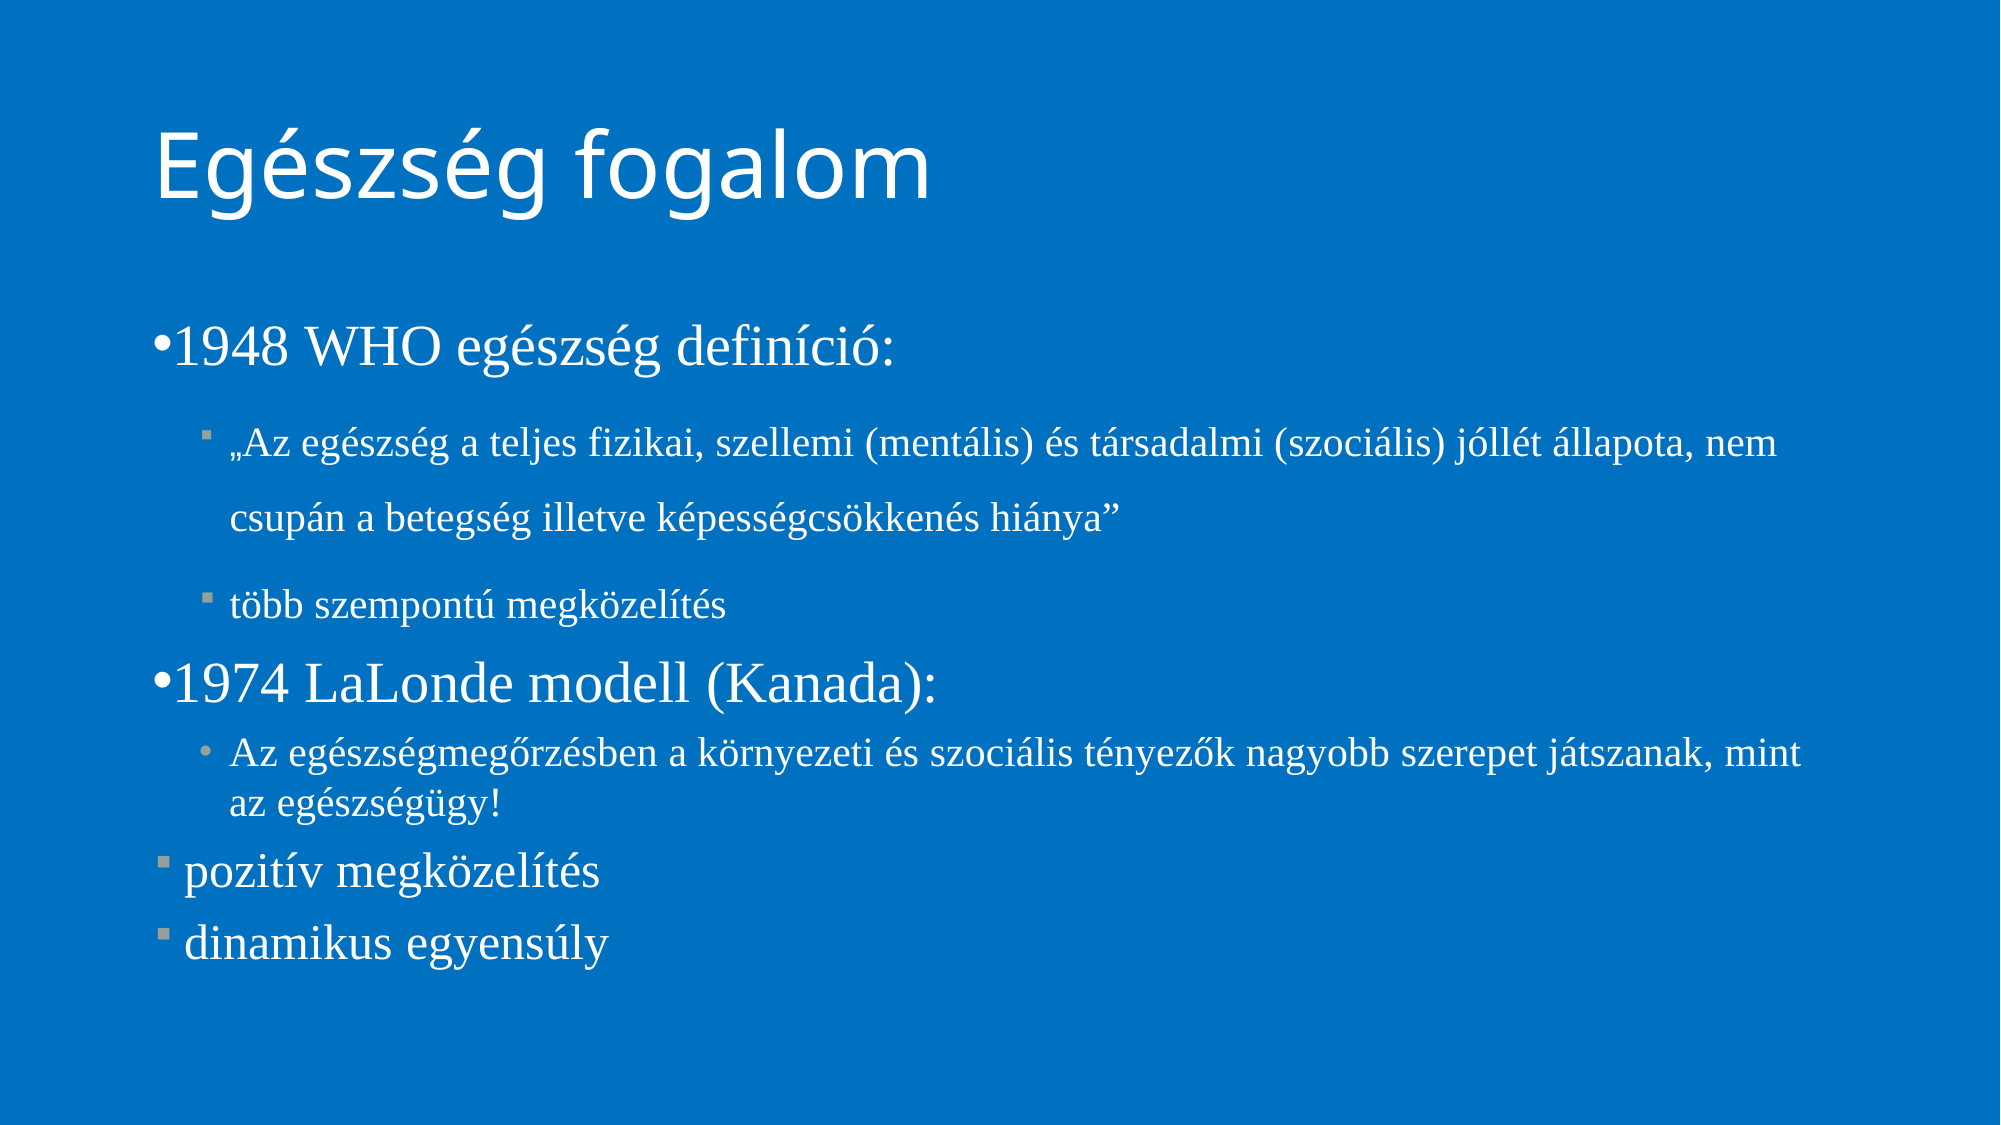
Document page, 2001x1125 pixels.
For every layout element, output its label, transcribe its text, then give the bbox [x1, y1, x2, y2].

title Egészség fogalom [137, 59, 1863, 278]
list 1948 WHO egészség definíció: „Az egészség a teljes fizikai, szellemi (mentális) és társadalmi (szociális) jóllét állapota, nem csupán a betegség illetve képességcsökkenés hiánya” több szempontú megközelítés 1974 LaLonde modell (Kanada): Az egészségmegőrzésben a környezeti és szociális tényezők nagyobb szerepet játszanak, mint az egészségügy! pozitív megközelítés dinamikus egyensúly [137, 299, 1863, 1014]
